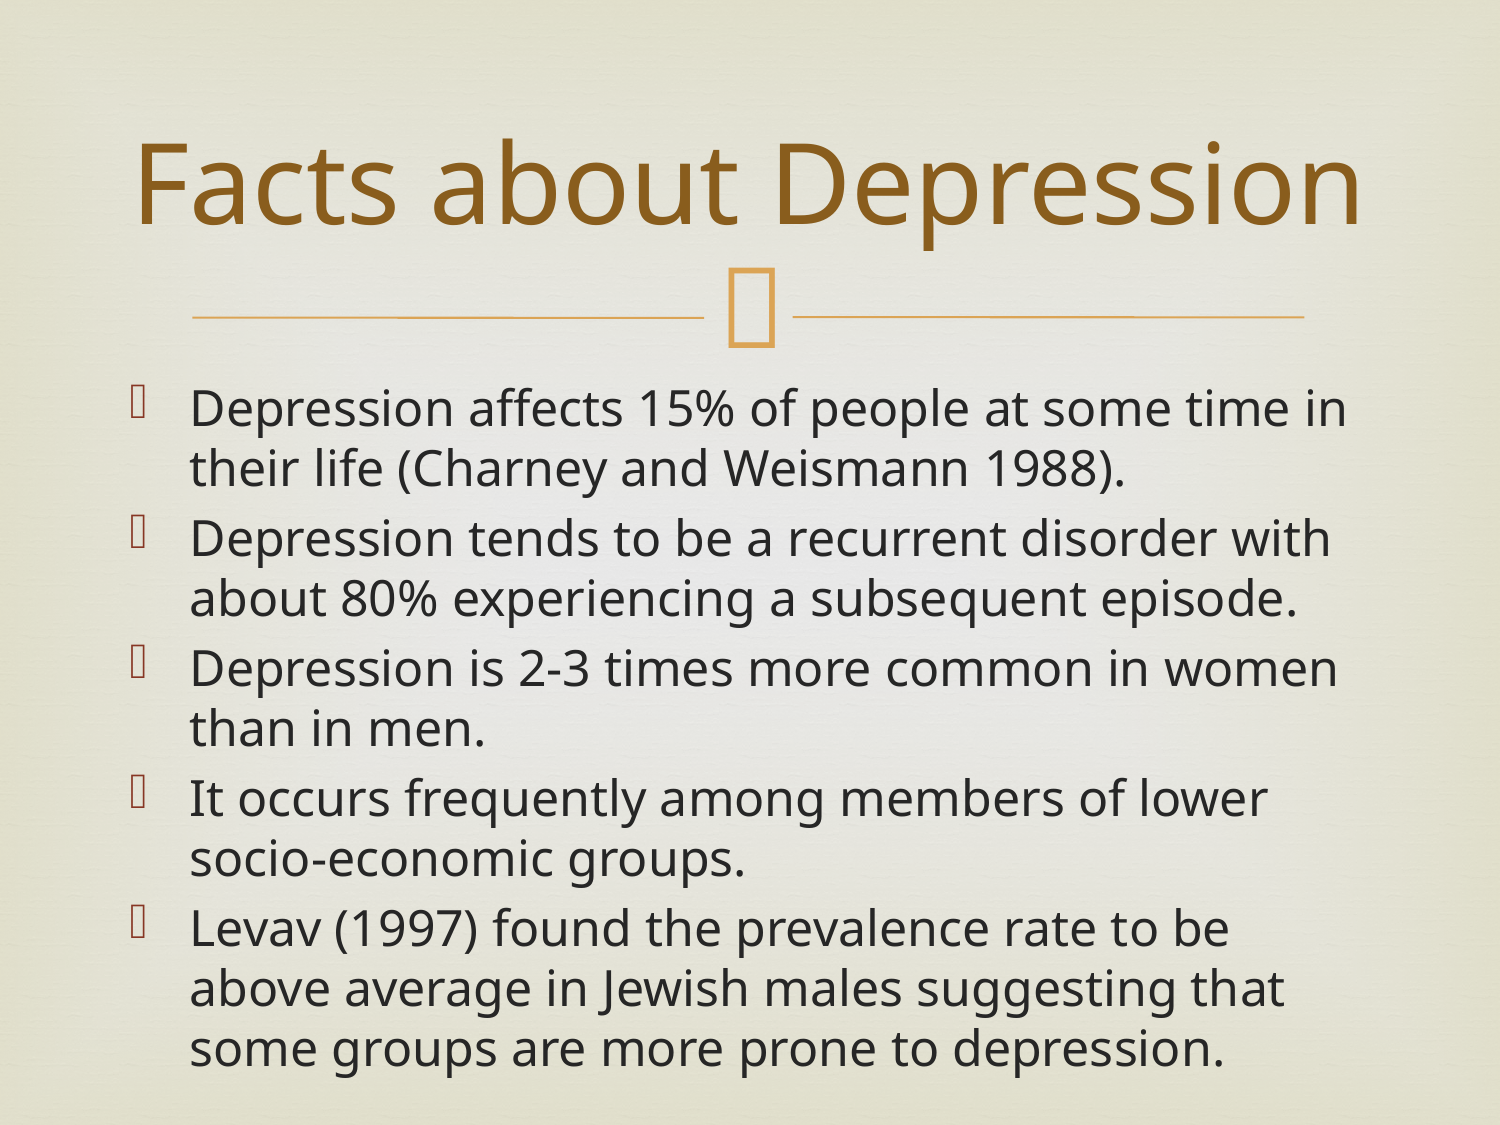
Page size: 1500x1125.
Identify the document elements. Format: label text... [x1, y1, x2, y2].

list Depression affects 15% of people at some time in their life (Charney and Weismann 1988). Depression tends to be a recurrent disorder with about 80% experiencing a subsequent episode. Depression is 2-3 times more common in women than in men. It occurs frequently among members of lower socio-economic groups. Levav (1997) found the prevalence rate to be above average in Jewish males suggesting that some groups are more prone to depression. [114, 368, 1386, 1125]
title Facts about Depression [112, 93, 1386, 267]
